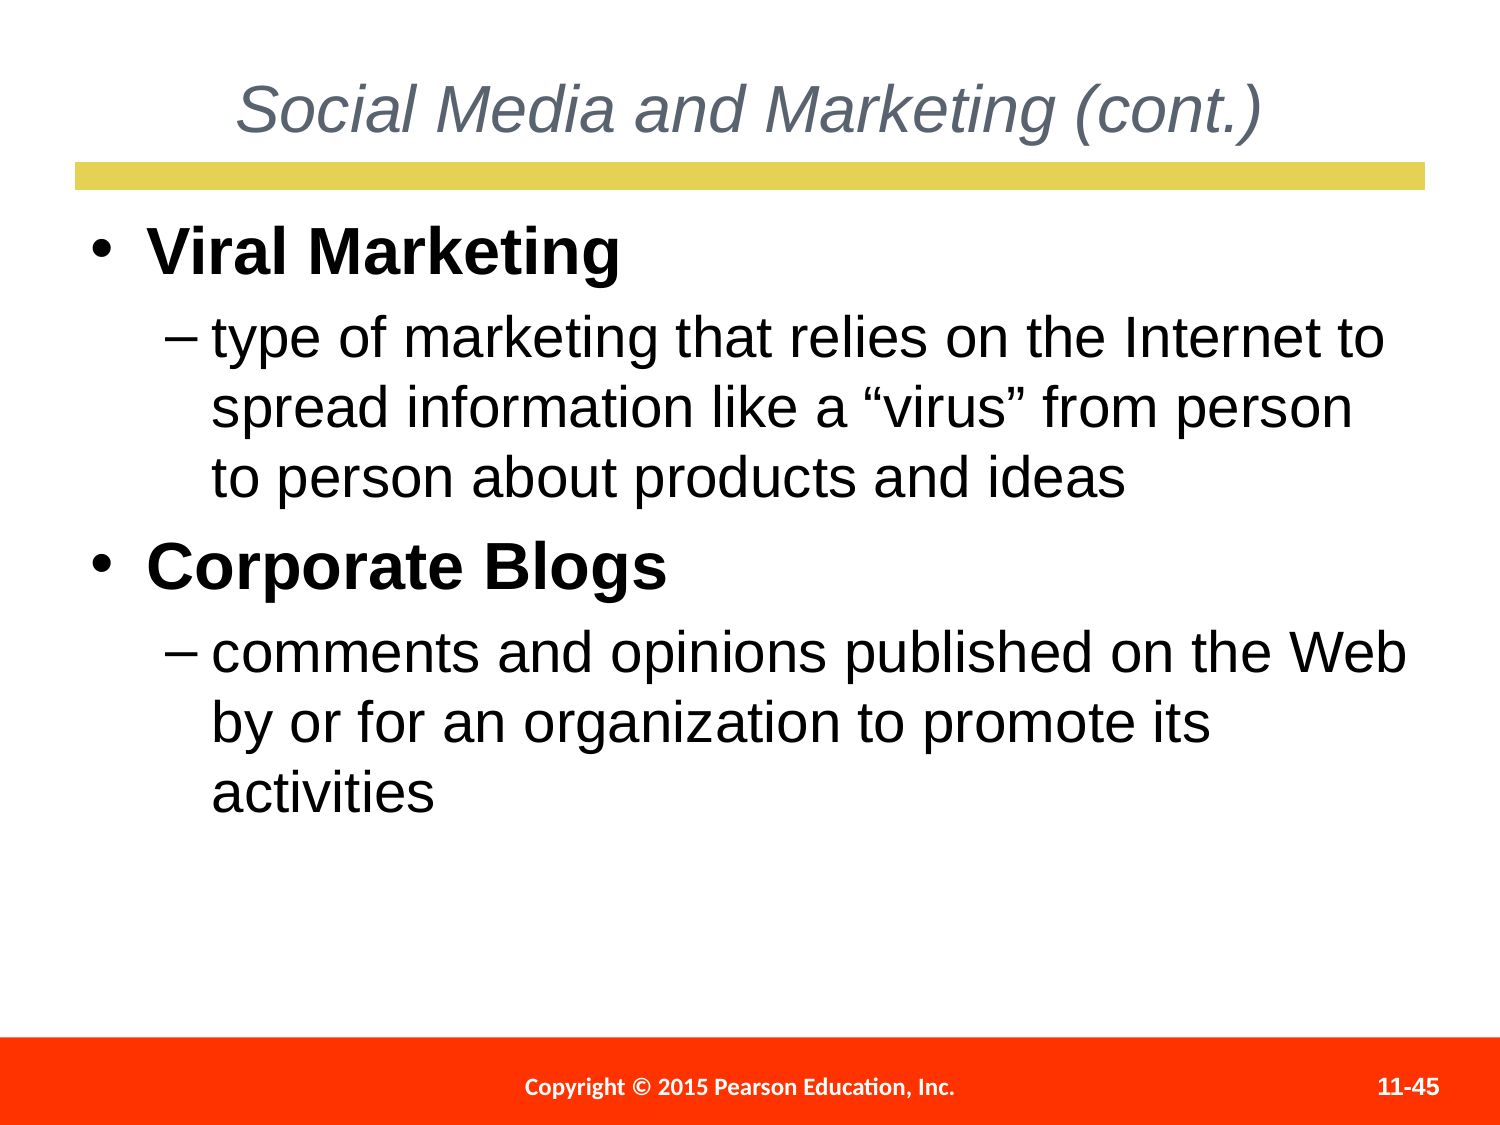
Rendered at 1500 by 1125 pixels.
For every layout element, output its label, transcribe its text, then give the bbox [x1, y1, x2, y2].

list Viral Marketing type of marketing that relies on the Internet to spread information like a “virus” from person to person about products and ideas Corporate Blogs comments and opinions published on the Web by or for an organization to promote its activities [74, 199, 1426, 1006]
title Social Media and Marketing (cont.) [74, 12, 1426, 199]
